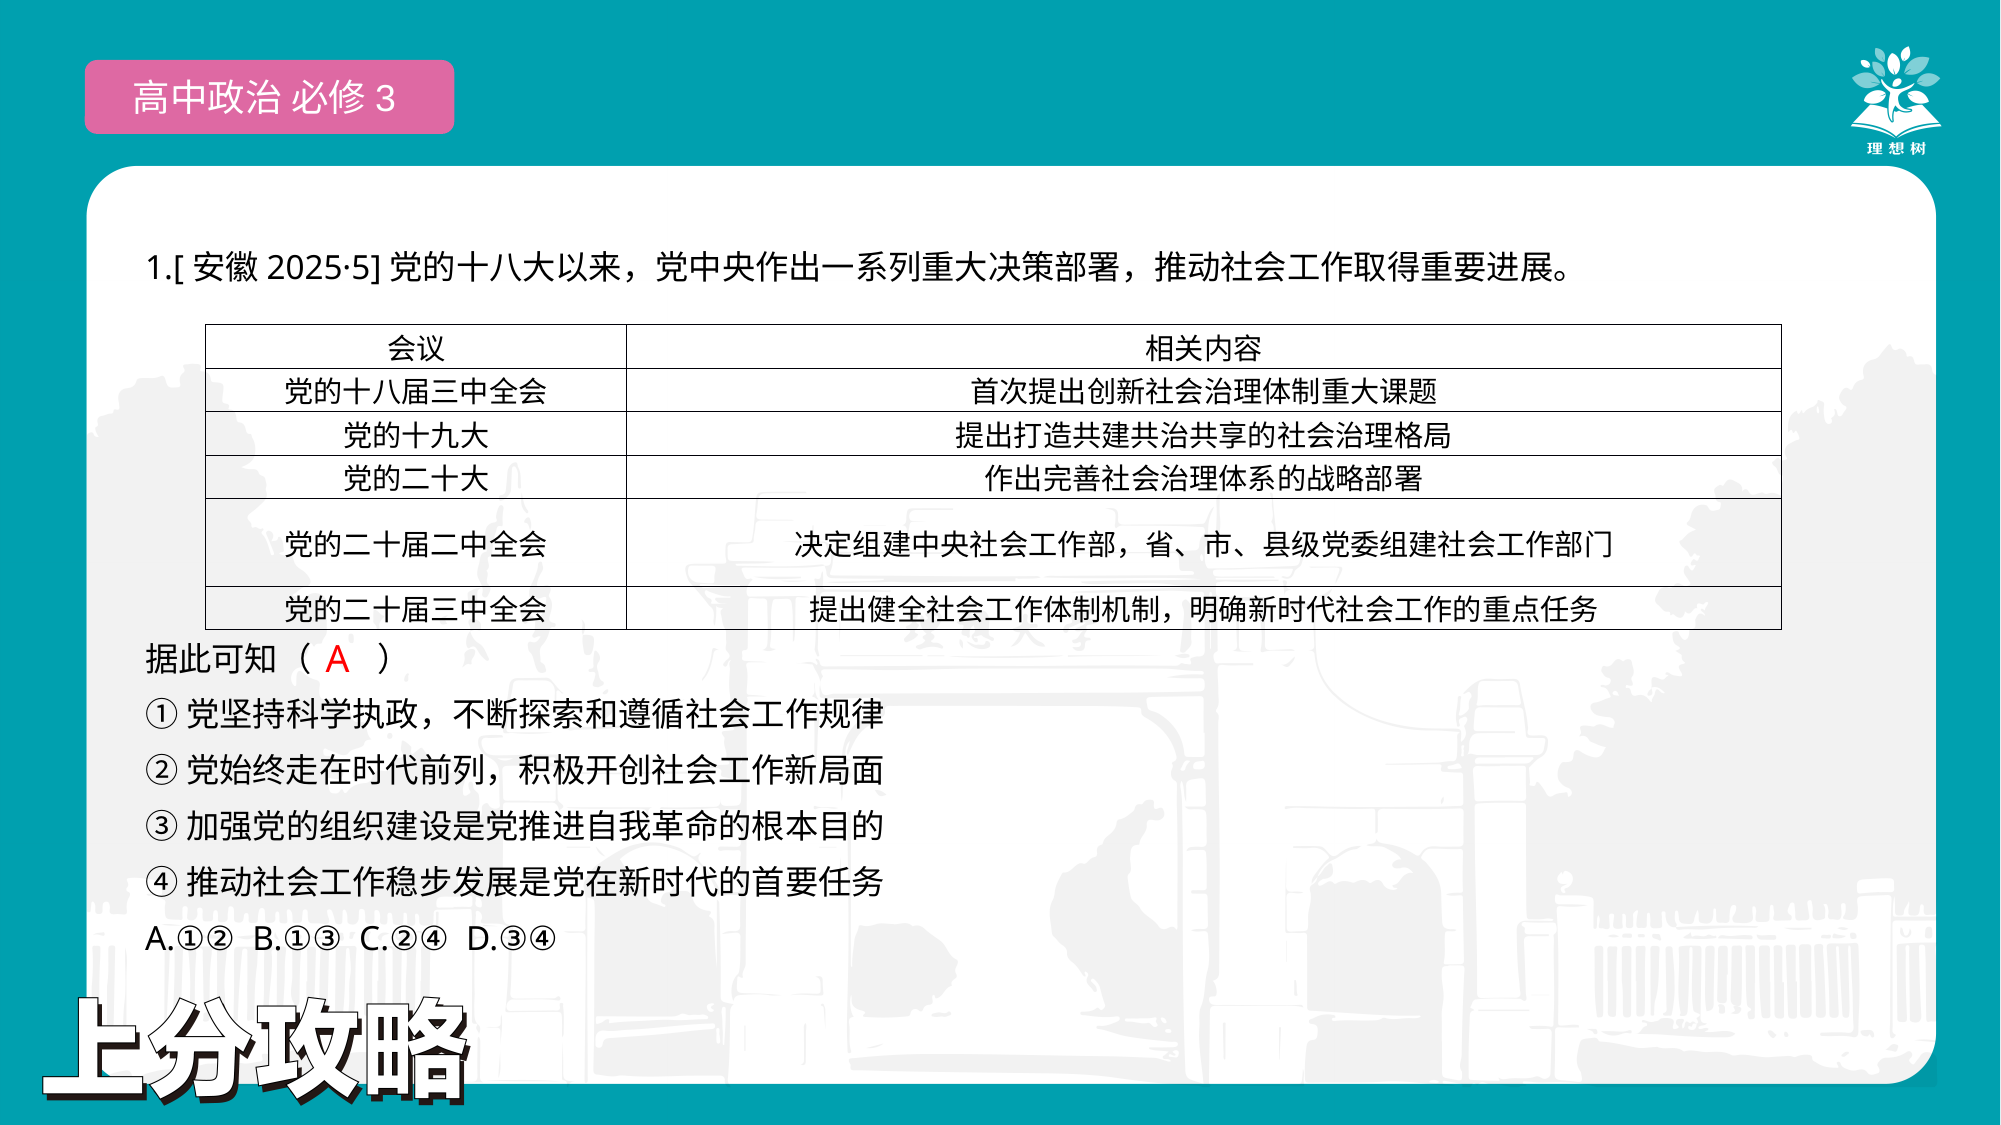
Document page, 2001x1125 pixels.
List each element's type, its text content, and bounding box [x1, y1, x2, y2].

table_header 相关内容 [627, 325, 1781, 368]
table_cell 党的十八届三中全会 [206, 369, 626, 411]
table_cell 党的二十届二中全会 [206, 499, 626, 586]
table_cell 党的二十大 [206, 456, 626, 498]
table_cell 首次提出创新社会治理体制重大课题 [627, 369, 1781, 411]
table_cell 党的二十届三中全会 [206, 587, 626, 629]
table_cell 决定组建中央社会工作部，省、市、县级党委组建社会工作部门 [627, 499, 1781, 586]
text_box 高中政治 必修3 [83, 58, 456, 135]
table_cell 党的十九大 [206, 412, 626, 455]
table_header 会议 [206, 325, 626, 368]
text_box 1.[安徽2025·5]党的十八大以来，党中央作出一系列重大决策部署，推动社会工作取得重要进展。 据此可知（ ） ①党坚持科学执政，不断探索和遵循社会工作规律 ②党始终走在时代前列，积极开创社会工作新局面 ③加强党的组织建设是党推进自我革命的根本目的 ④推动社会工作稳步发展是党在新时代的首要任务 A.①② B.①③ C.②④ D.③④ [130, 223, 1880, 965]
text_box A [301, 630, 418, 688]
table_cell 提出打造共建共治共享的社会治理格局 [627, 412, 1781, 455]
picture [0, 0, 2001, 1125]
table_cell 提出健全社会工作体制机制，明确新时代社会工作的重点任务 [627, 587, 1781, 629]
table_cell 作出完善社会治理体系的战略部署 [627, 456, 1781, 498]
